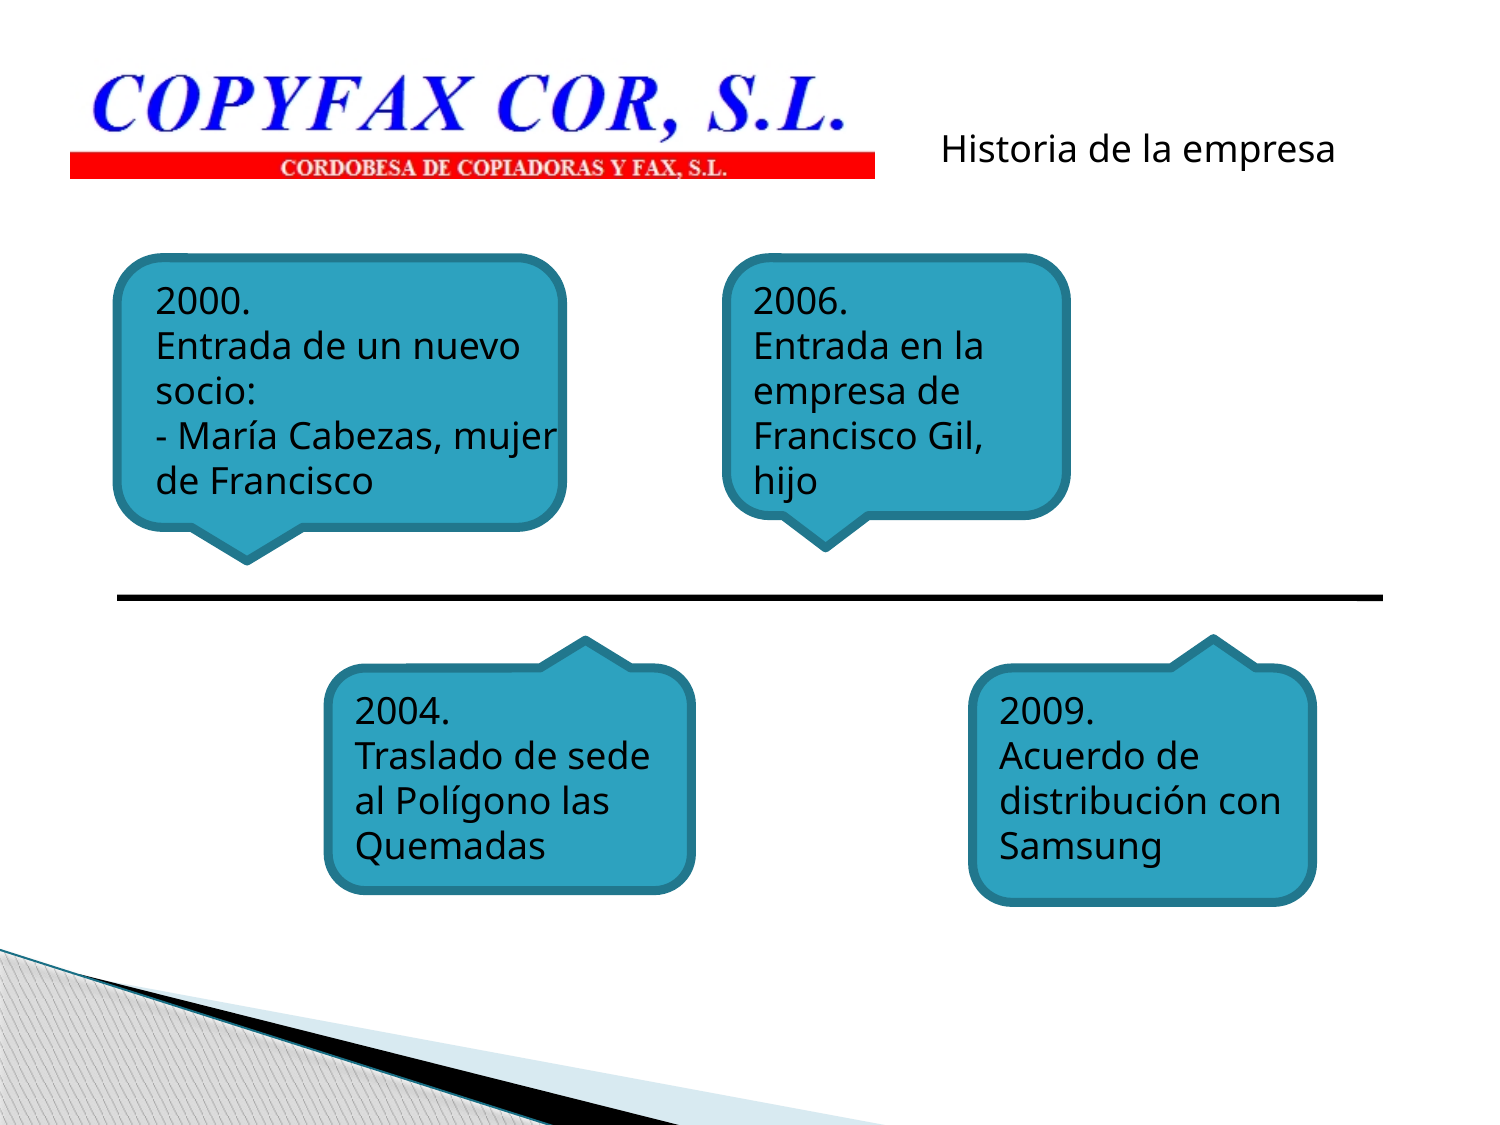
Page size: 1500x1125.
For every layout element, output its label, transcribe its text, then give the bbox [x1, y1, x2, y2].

text_box [1067, 281, 1071, 492]
text_box [112, 253, 554, 527]
text_box 2000. Entrada de un nuevo socio: - María Cabezas, mujer de Francisco [140, 269, 586, 555]
text_box [968, 634, 1318, 907]
text_box 2004. Traslado de sede al Polígono las Quemadas [339, 679, 692, 875]
text_box [692, 687, 696, 872]
text_box [740, 510, 1053, 553]
text_box 2009. Acuerdo de distribución con Samsung [984, 679, 1313, 875]
text_box [721, 253, 1059, 509]
text_box Historia de la empresa [925, 117, 1395, 177]
text_box [228, 555, 266, 566]
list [70, 58, 876, 180]
text_box 2006. Entrada en la empresa de Francisco Gil, hijo [738, 269, 1067, 510]
text_box [323, 635, 690, 896]
